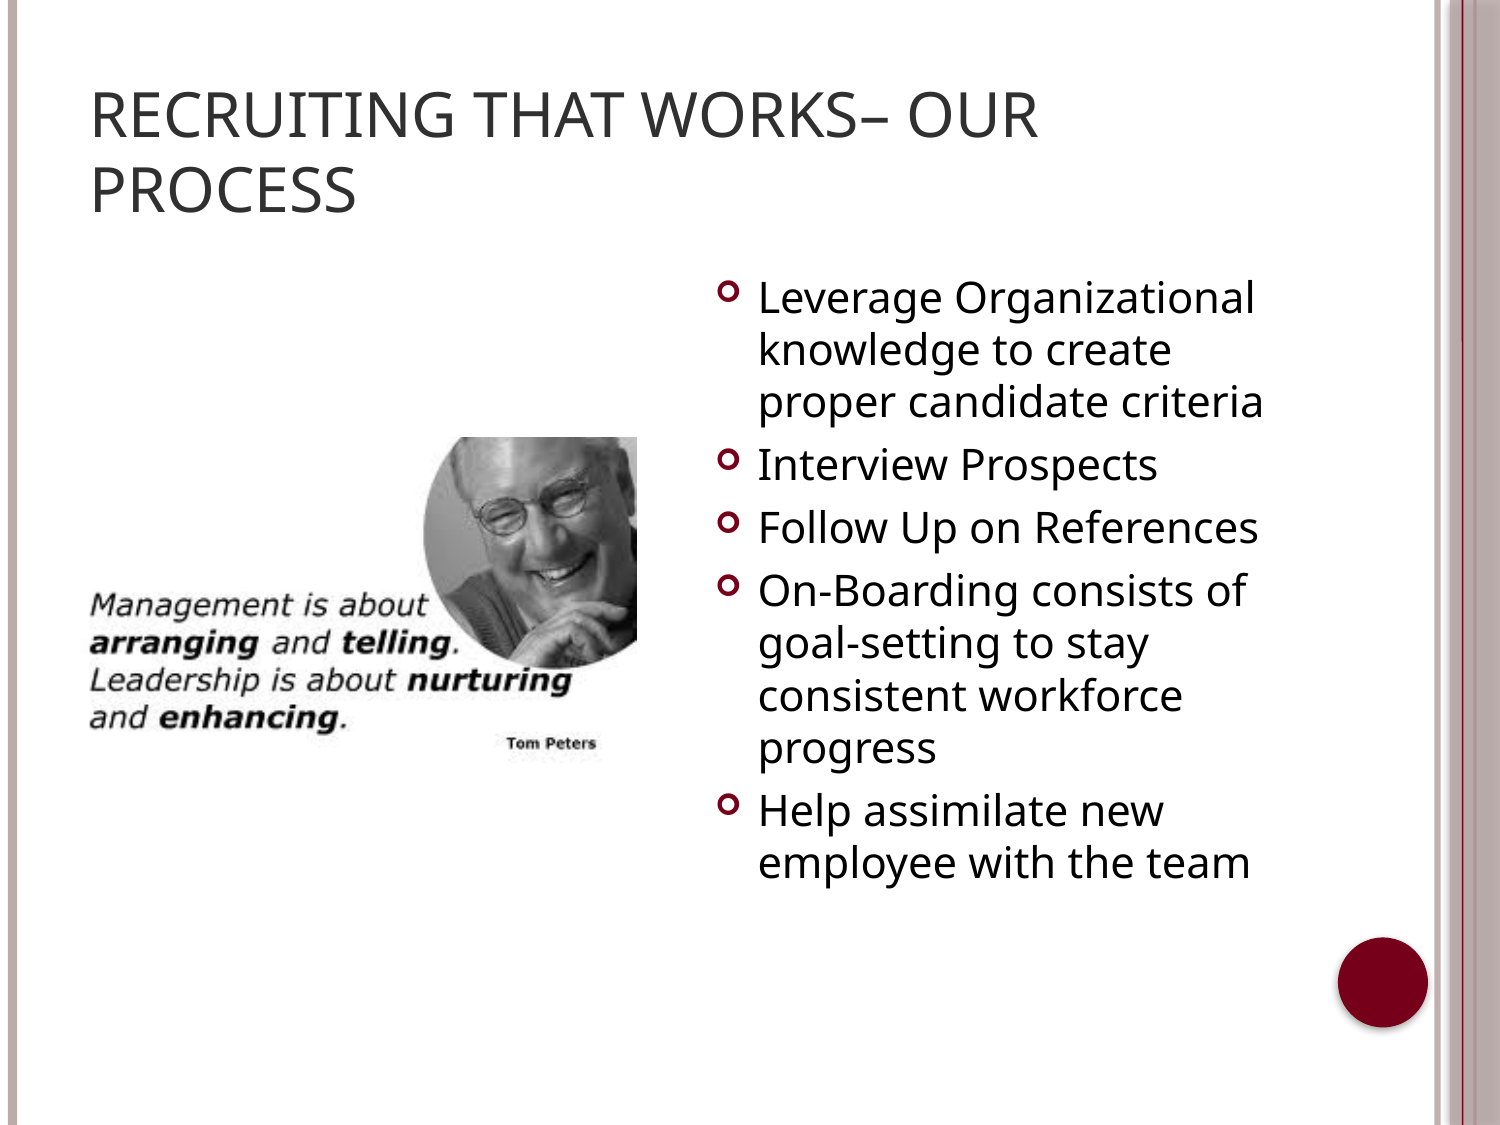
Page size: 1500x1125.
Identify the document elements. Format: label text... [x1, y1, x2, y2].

title Recruiting That Works– Our Process [75, 45, 1300, 233]
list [74, 436, 638, 774]
list Leverage Organizational knowledge to create proper candidate criteria Interview Prospects Follow Up on References On-Boarding consists of goal-setting to stay consistent workforce progress Help assimilate new employee with the team [700, 262, 1301, 1013]
